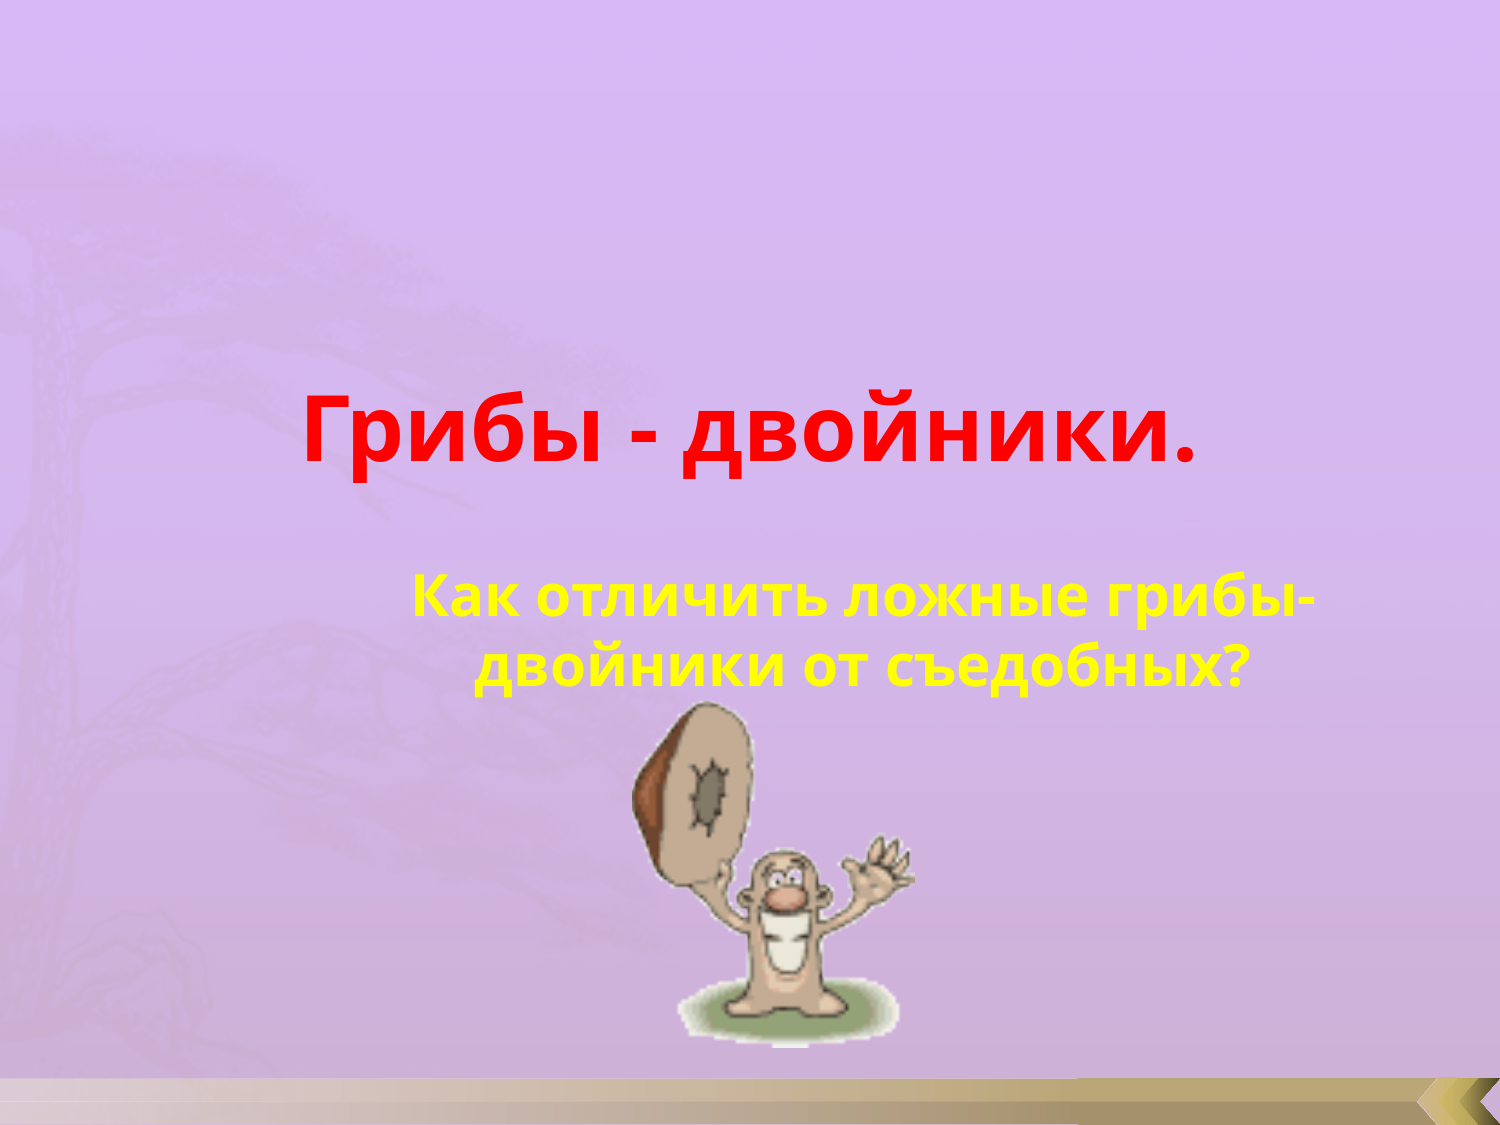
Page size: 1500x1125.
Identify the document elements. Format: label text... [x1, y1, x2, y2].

subtitle Как отличить ложные грибы-двойники от съедобных? [338, 550, 1389, 839]
title Грибы - двойники. [112, 304, 1388, 546]
picture [632, 701, 915, 1049]
